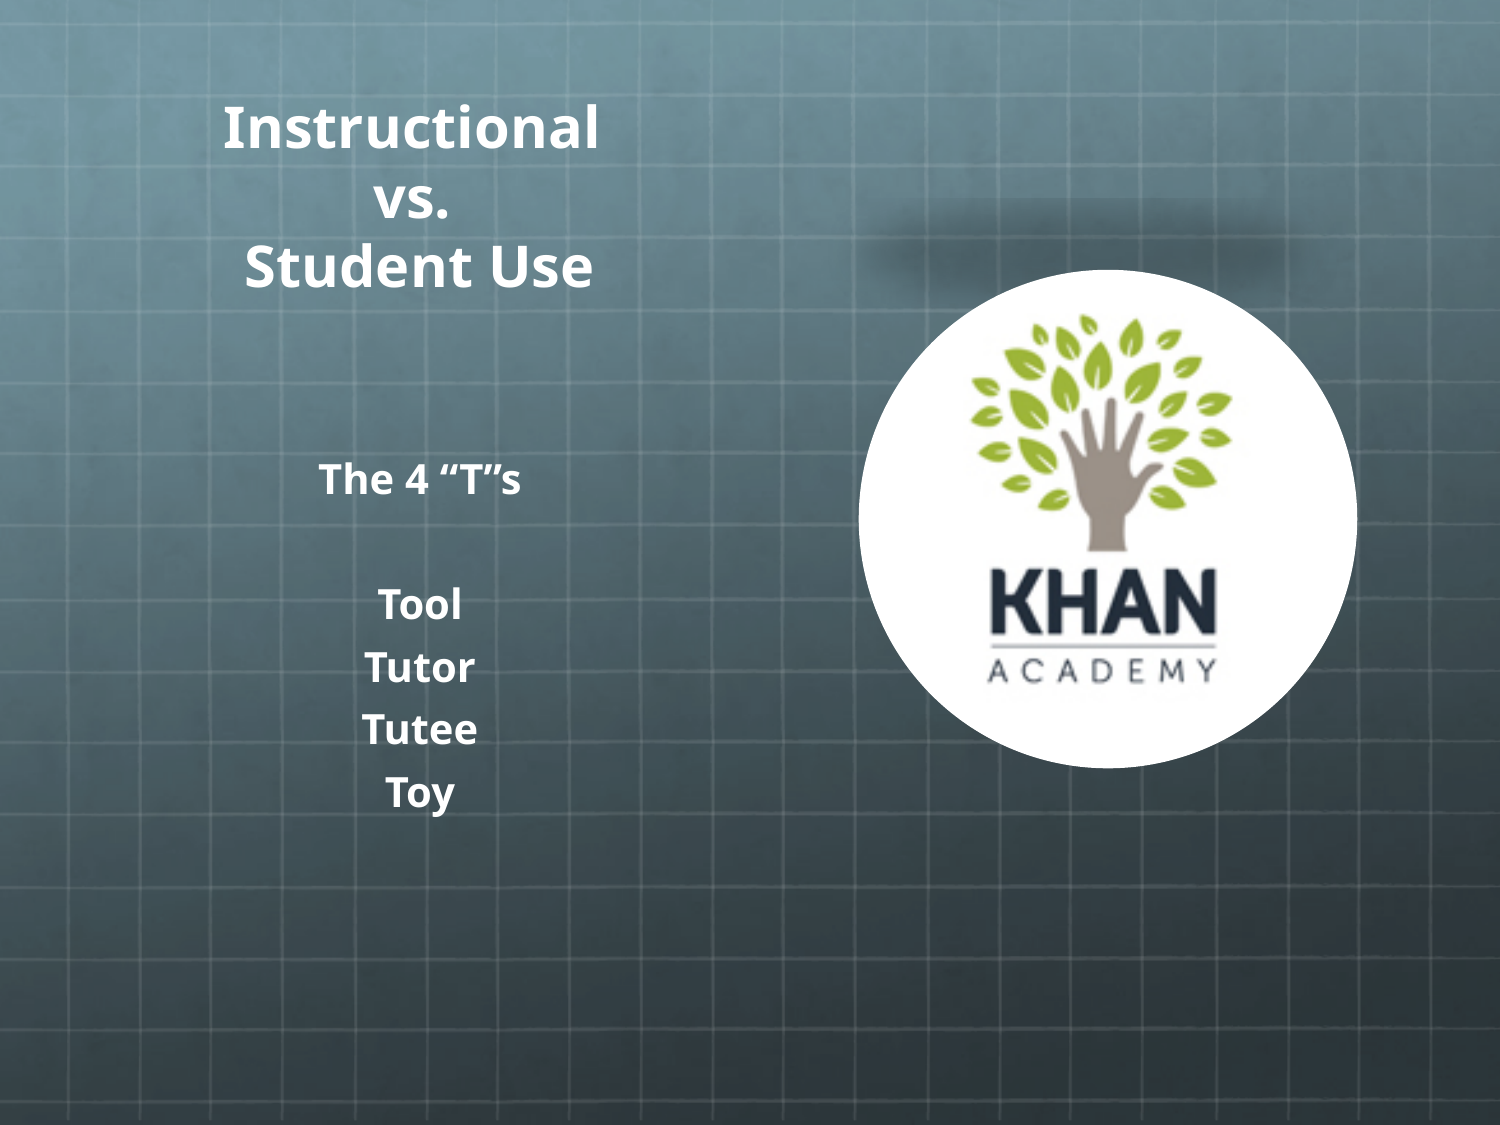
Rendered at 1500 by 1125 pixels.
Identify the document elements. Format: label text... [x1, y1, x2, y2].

title Instructional vs. Student Use [127, 81, 713, 307]
list The 4 “T”s Tool Tutor Tutee Toy [127, 382, 713, 907]
picture [0, 0, 1500, 1125]
